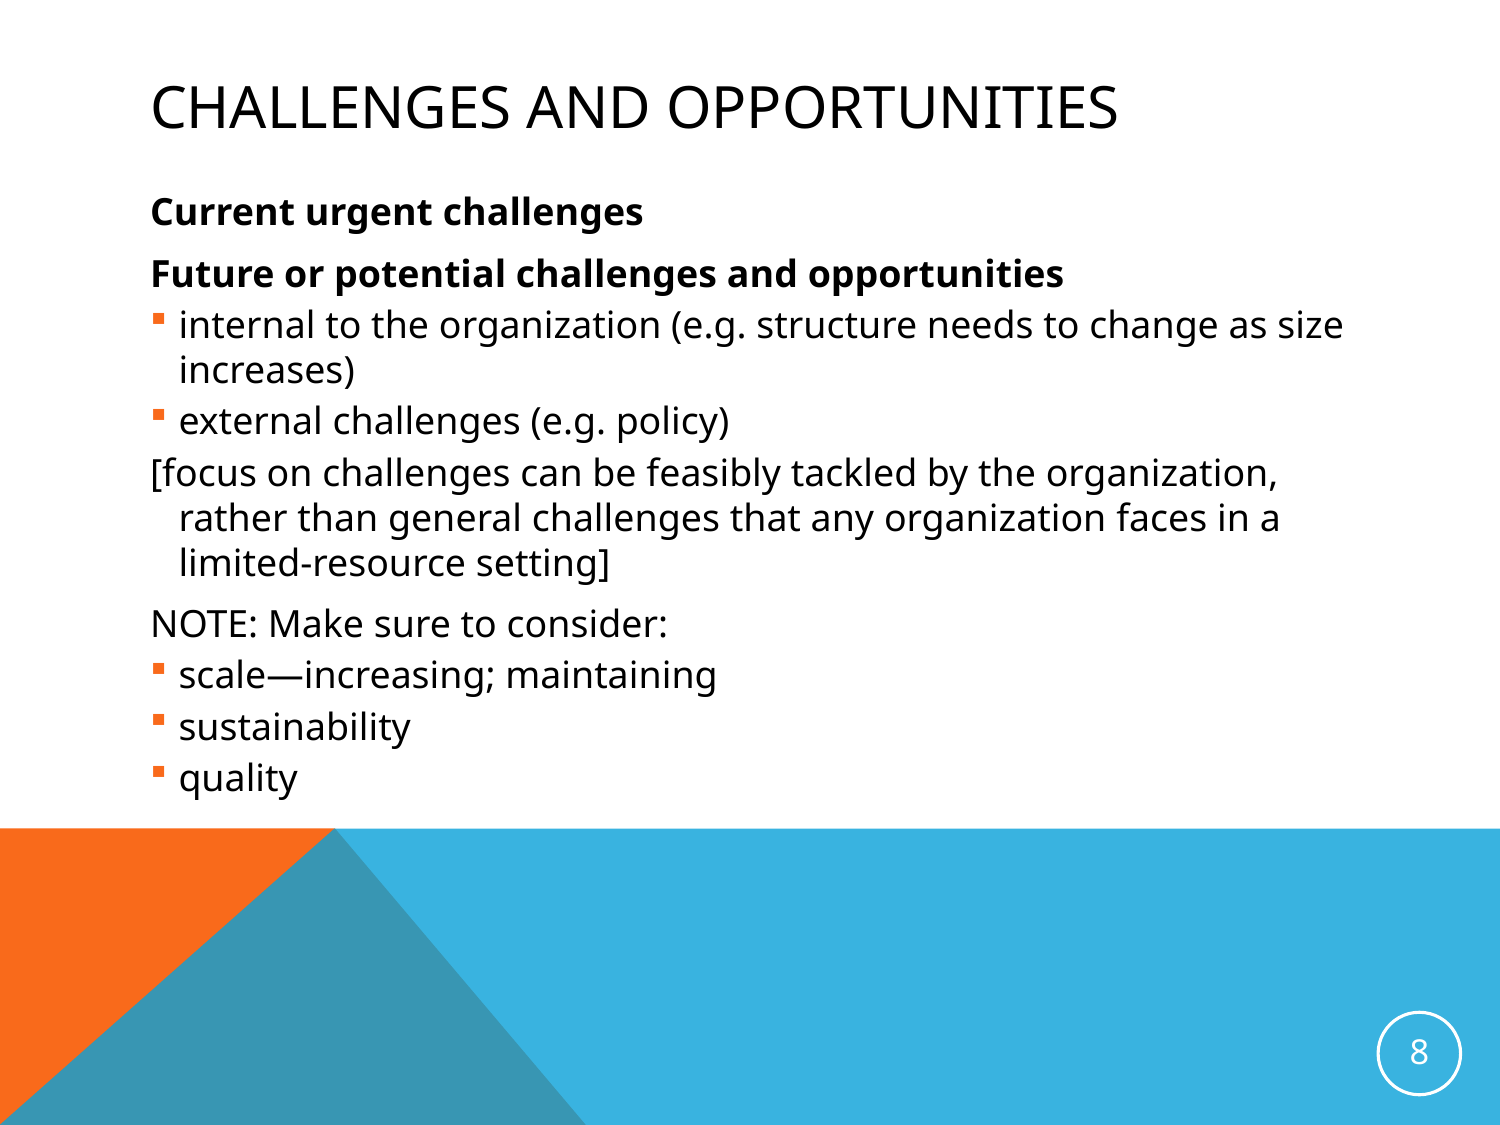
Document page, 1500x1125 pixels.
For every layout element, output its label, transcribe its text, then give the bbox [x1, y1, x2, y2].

title Challenges and opportunities [135, 60, 1369, 150]
list Current urgent challenges Future or potential challenges and opportunities internal to the organization (e.g. structure needs to change as size increases) external challenges (e.g. policy) [focus on challenges can be feasibly tackled by the organization, rather than general challenges that any organization faces in a limited-resource setting] NOTE: Make sure to consider: scale—increasing; maintaining sustainability quality [135, 180, 1369, 813]
slide_number 8 [1376, 1010, 1463, 1097]
